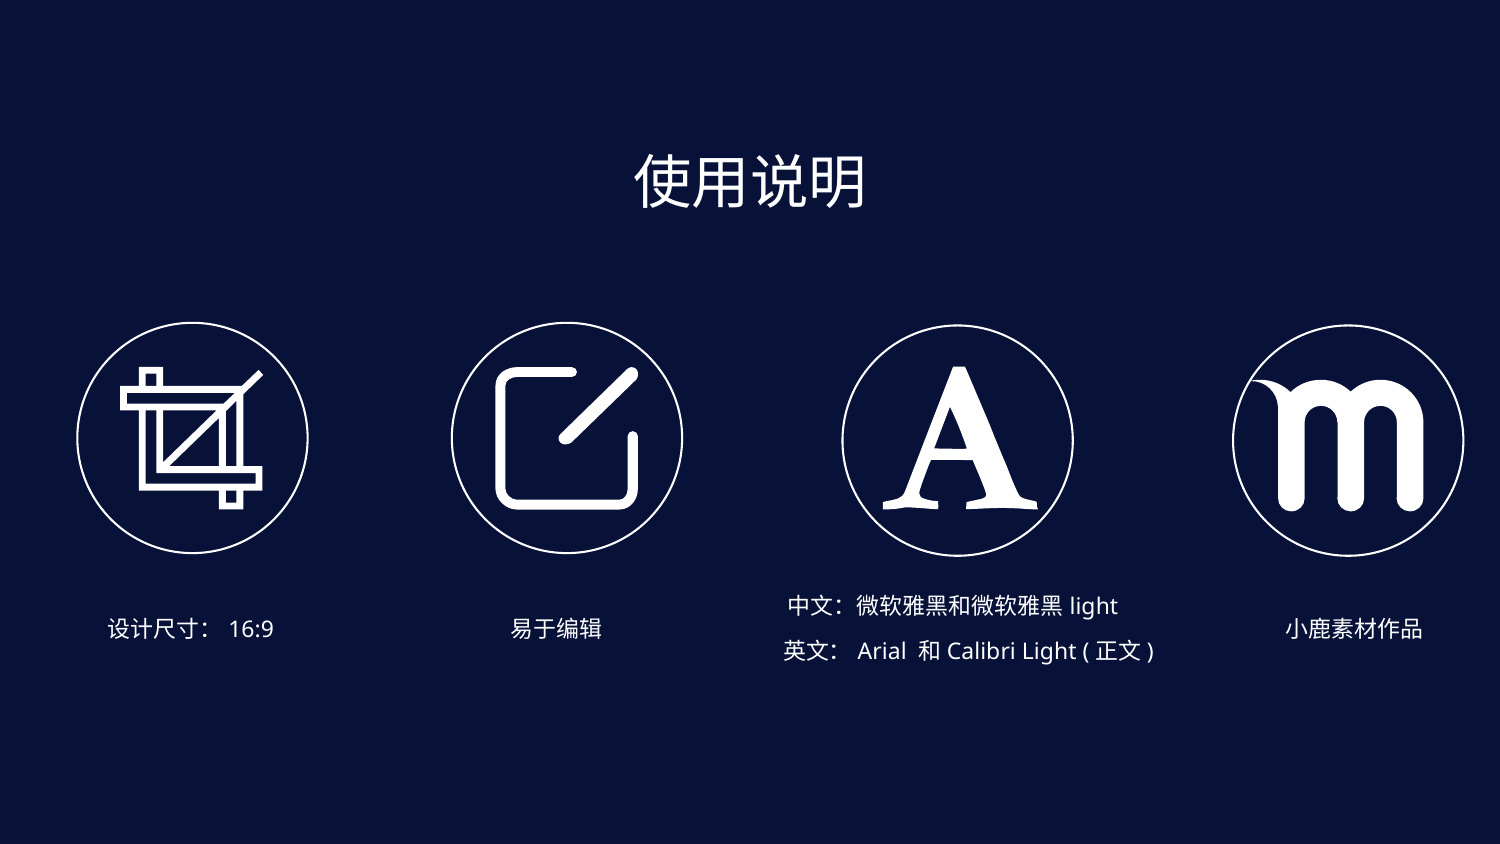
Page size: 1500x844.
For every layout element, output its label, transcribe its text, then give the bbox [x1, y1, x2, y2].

text_box 设计尺寸：16:9 [93, 607, 289, 650]
text_box 使用说明 [618, 137, 882, 222]
text_box [842, 325, 1073, 556]
text_box [558, 367, 639, 445]
text_box [451, 322, 683, 554]
text_box [77, 322, 308, 554]
text_box [495, 367, 638, 510]
text_box [1233, 325, 1464, 556]
text_box [1249, 379, 1424, 512]
text_box 易于编辑 [495, 607, 618, 650]
text_box 小鹿素材作品 [1270, 607, 1439, 650]
text_box 英文：Arial 和Calibri Light (正文) [768, 628, 1169, 672]
text_box [120, 366, 264, 510]
text_box [882, 366, 1039, 510]
text_box 中文：微软雅黑和微软雅黑light [773, 584, 1133, 627]
